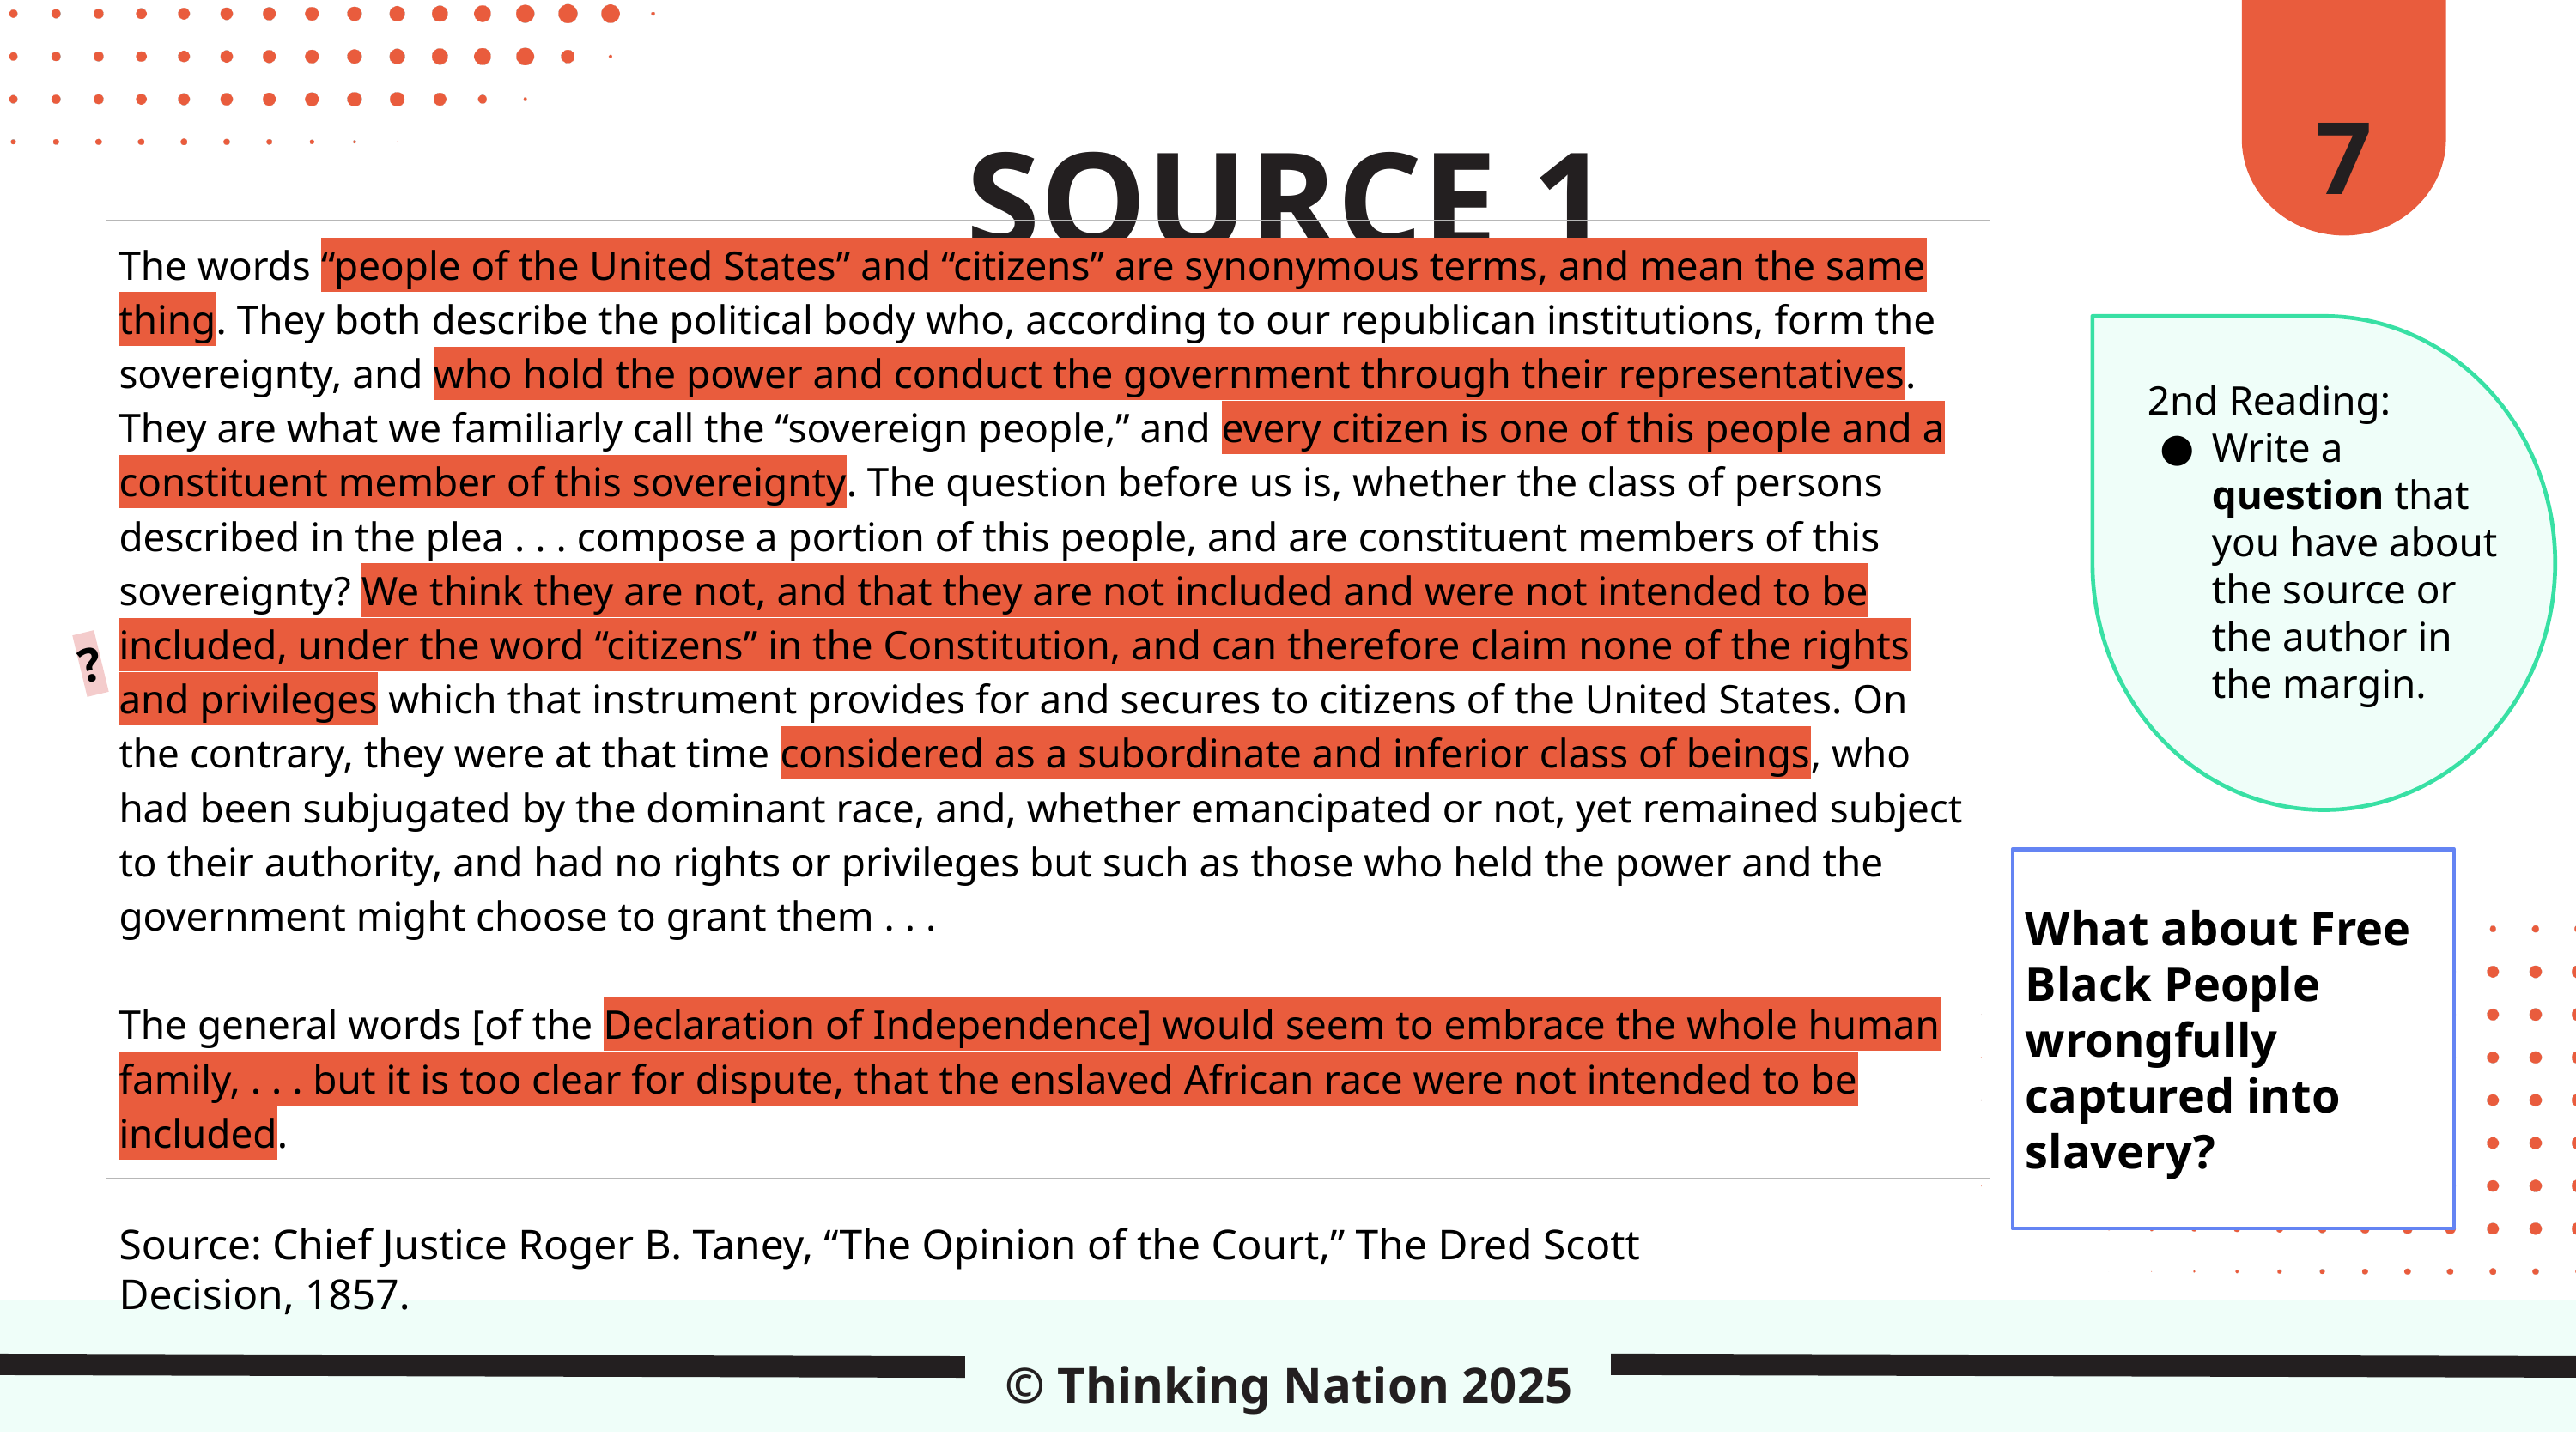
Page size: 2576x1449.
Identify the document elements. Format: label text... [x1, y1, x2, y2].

text_box [0, 0, 660, 145]
text_box The words “people of the United States” and “citizens” are synonymous terms, and mean the same thing. They both describe the political body who, according to our republican institutions, form the sovereignty, and who hold the power and conduct the government through their representatives. They are what we familiarly call the “sovereign people,” and every citizen is one of this people and a constituent member of this sovereignty. The question before us is, whether the class of persons described in the plea . . . compose a portion of this people, and are constituent members of this sovereignty? We think they are not, and that they are not included and were not intended to be included, under the word “citizens” in the Constitution, and can therefore claim none of the rights and privileges which that instrument provides for and secures to citizens of the United States. On the contrary, they were at that time considered as a subordinate and inferior class of beings, who had been subjugated by the dominant race, and, whether emancipated or not, yet remained subject to their authority, and had no rights or privileges but such as those who held the power and the government might choose to grant them . . . The general words [of the Declaration of Independence] would seem to embrace the whole human family, . . . but it is too clear for dispute, that the enslaved African race were not intended to be included. [106, 221, 1990, 1179]
text_box [1938, 925, 2576, 1275]
text_box SOURCE 1 [506, 51, 2070, 276]
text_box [0, 1299, 2576, 1433]
text_box What about Free Black People wrongfully captured into slavery? [2012, 849, 2454, 1229]
text_box [2092, 316, 2555, 810]
text_box Source: Chief Justice Roger B. Taney, “The Opinion of the Court,” The Dred Scott Decision, 1857. [106, 1206, 1787, 1299]
text_box 2nd Reading: Write a question that you have about the source or the author in the margin. [2134, 362, 2525, 576]
text_box ? [58, 615, 128, 689]
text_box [2233, 0, 2455, 236]
